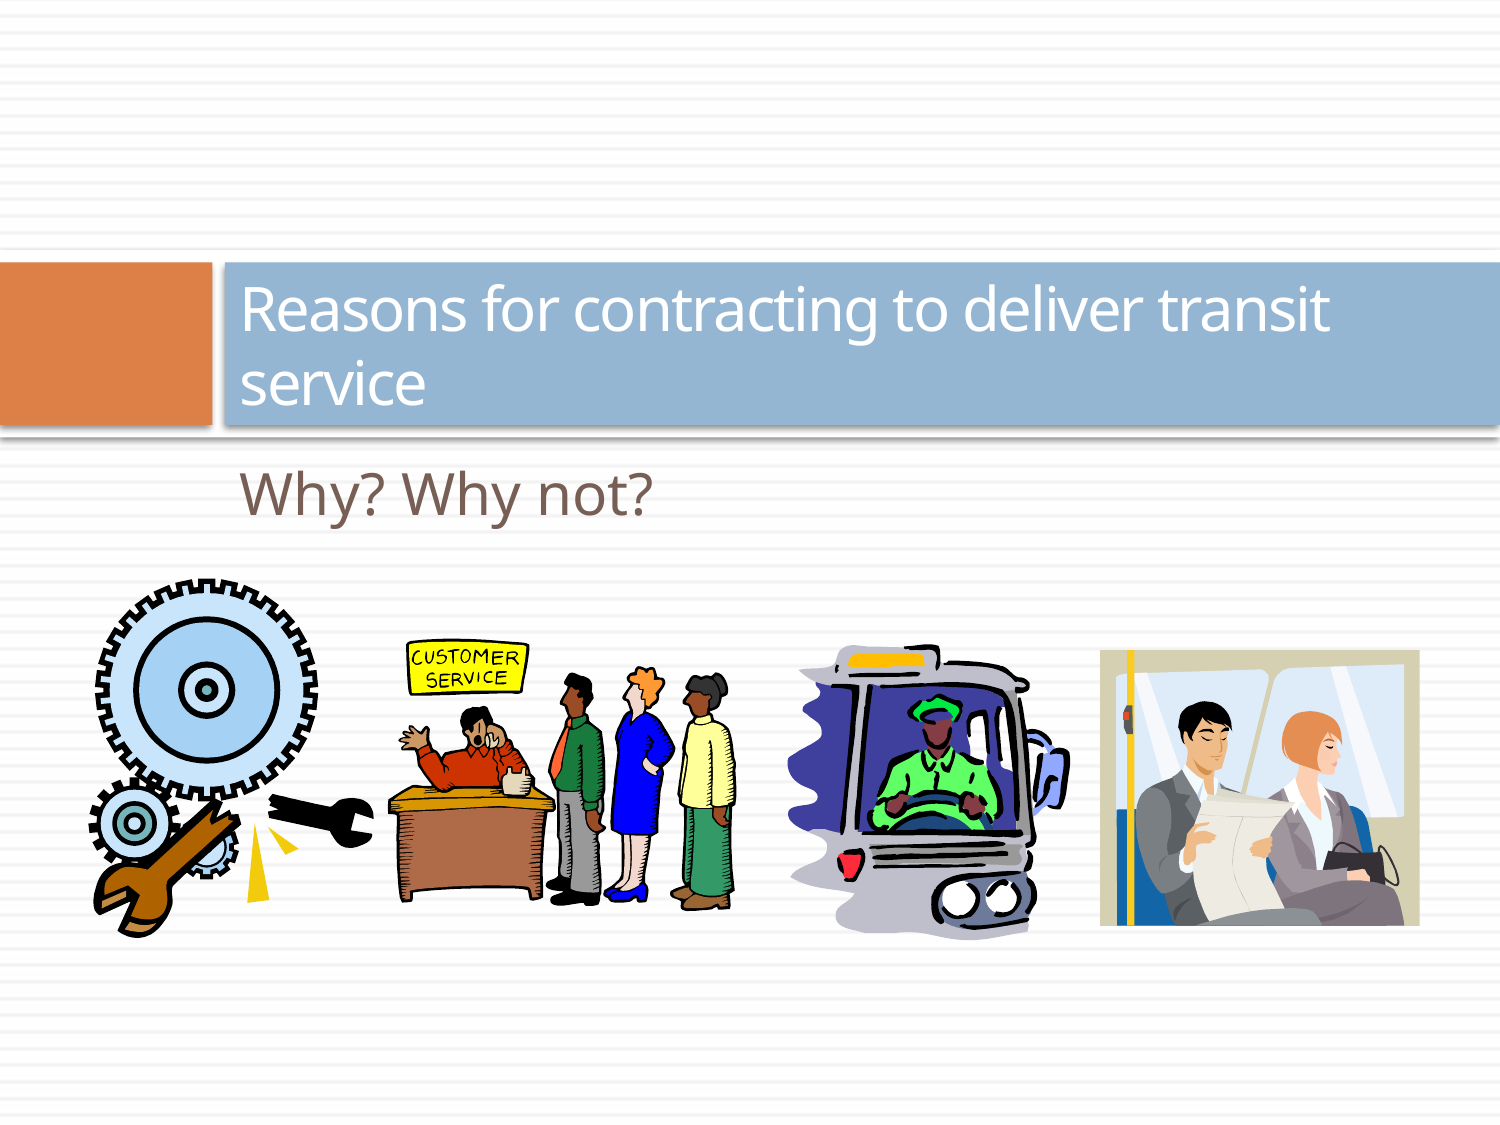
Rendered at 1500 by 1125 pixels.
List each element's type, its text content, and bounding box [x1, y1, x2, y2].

list Why? Why not? [225, 450, 1394, 725]
picture [87, 578, 376, 945]
title Reasons for contracting to deliver transit service [225, 262, 1475, 425]
picture [1099, 649, 1421, 927]
picture [787, 641, 1072, 941]
picture [387, 636, 738, 912]
